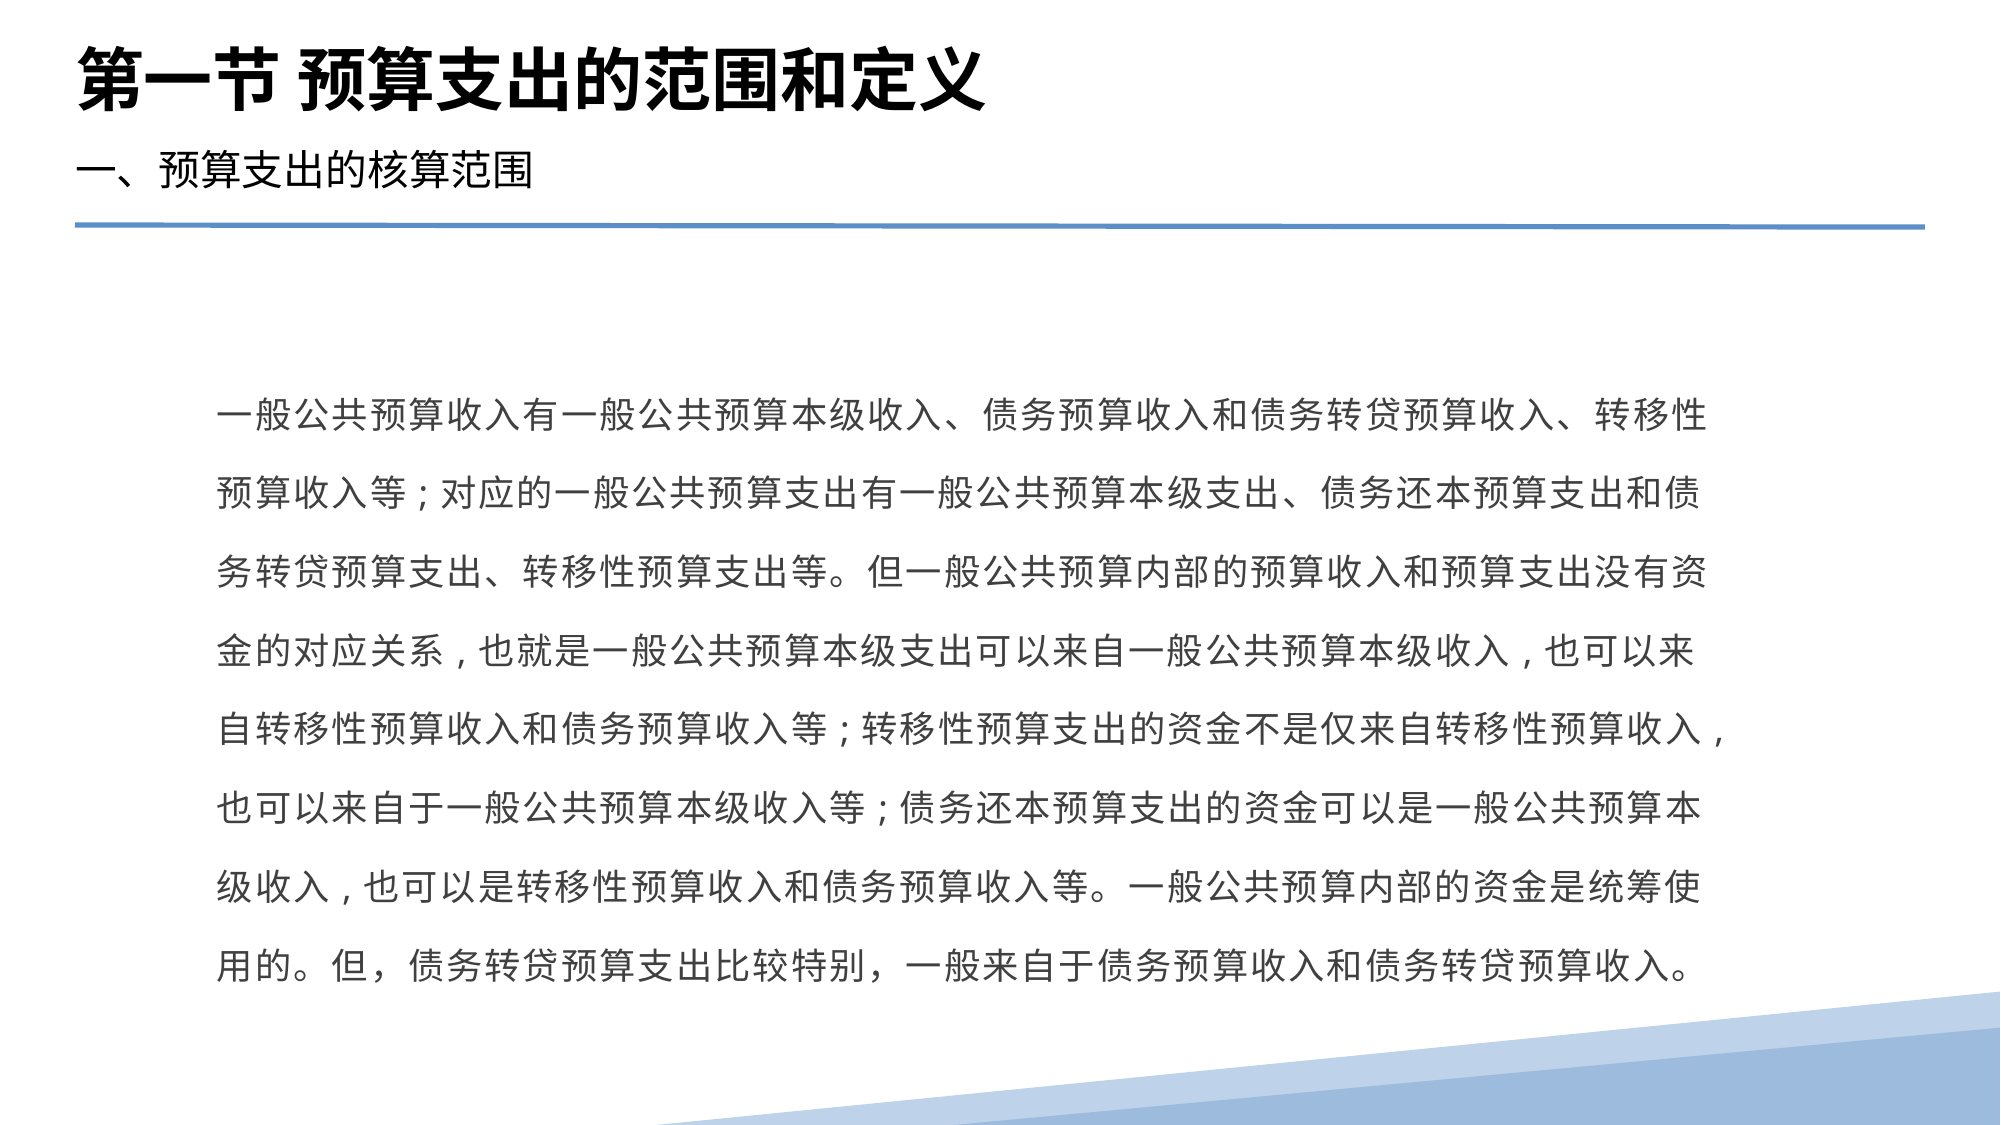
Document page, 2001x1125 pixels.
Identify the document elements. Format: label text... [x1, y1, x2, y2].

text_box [74, 224, 1925, 228]
text_box 一般公共预算收入有一般公共预算本级收入、债务预算收入和债务转贷预算收入、转移性预算收入等;对应的一般公共预算支出有一般公共预算本级支出、债务还本预算支出和债务转贷预算支出、转移性预算支出等。但一般公共预算内部的预算收入和预算支出没有资金的对应关系,也就是一般公共预算本级支出可以来自一般公共预算本级收入,也可以来自转移性预算收入和债务预算收入等;转移性预算支出的资金不是仅来自转移性预算收入,也可以来自于一般公共预算本级收入等;债务还本预算支出的资金可以是一般公共预算本级收入,也可以是转移性预算收入和债务预算收入等。一般公共预算内部的资金是统筹使用的。但，债务转贷预算支出比较特别，一般来自于债务预算收入和债务转贷预算收入。 [206, 289, 1740, 1012]
text_box 一、预算支出的核算范围 [75, 124, 1925, 200]
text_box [656, 991, 2000, 1125]
text_box 第一节 预算支出的范围和定义 [75, 24, 1925, 124]
